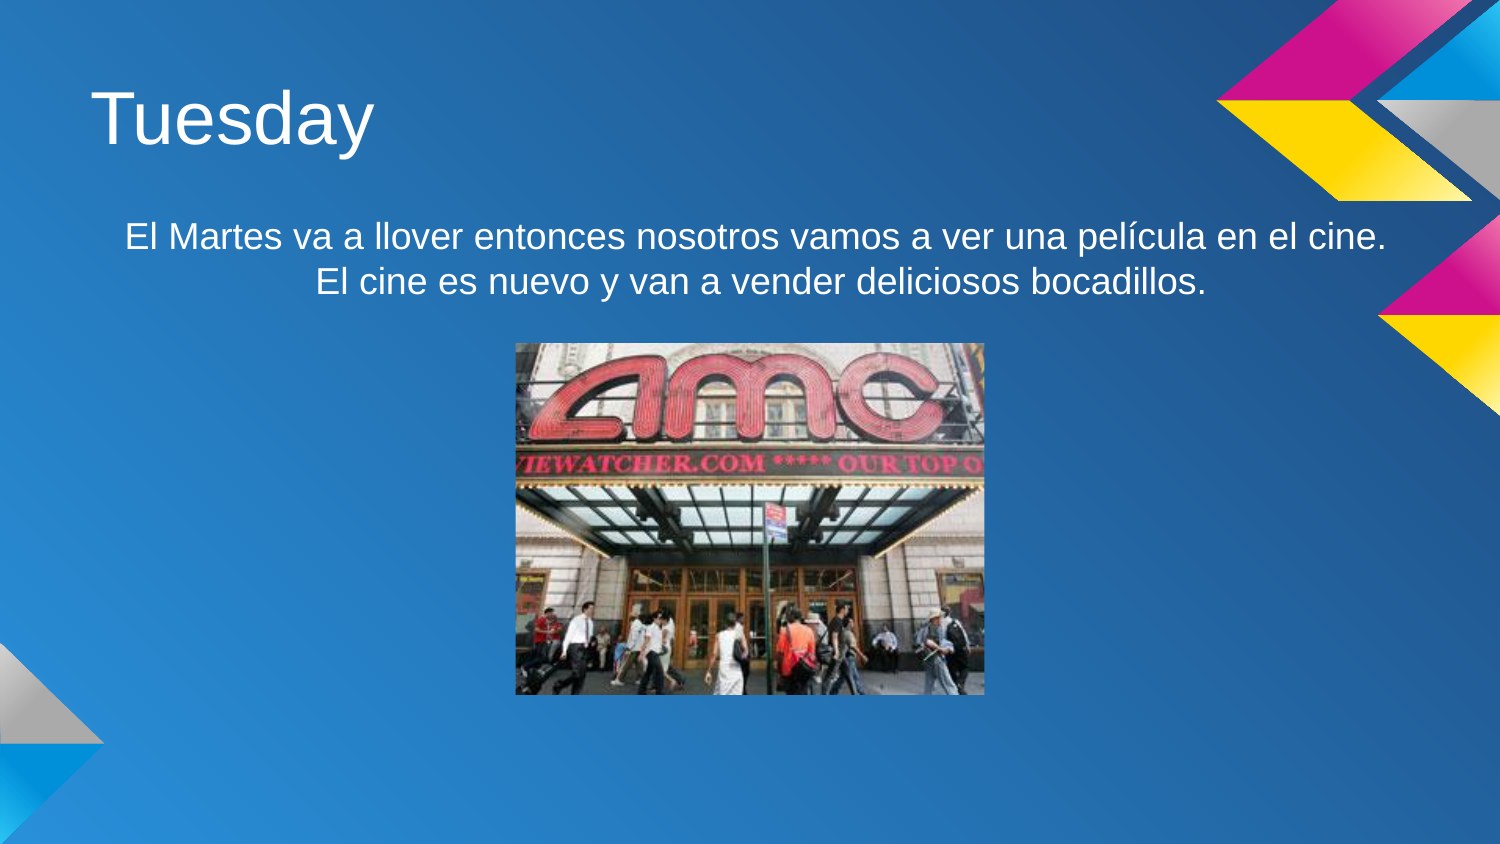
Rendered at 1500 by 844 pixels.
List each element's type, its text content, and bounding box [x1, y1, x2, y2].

text_box [515, 343, 985, 695]
title Tuesday [75, 33, 1204, 175]
list El Martes va a llover entonces nosotros vamos a ver una película en el cine. El cine es nuevo y van a vender deliciosos bocadillos. [75, 196, 1425, 793]
